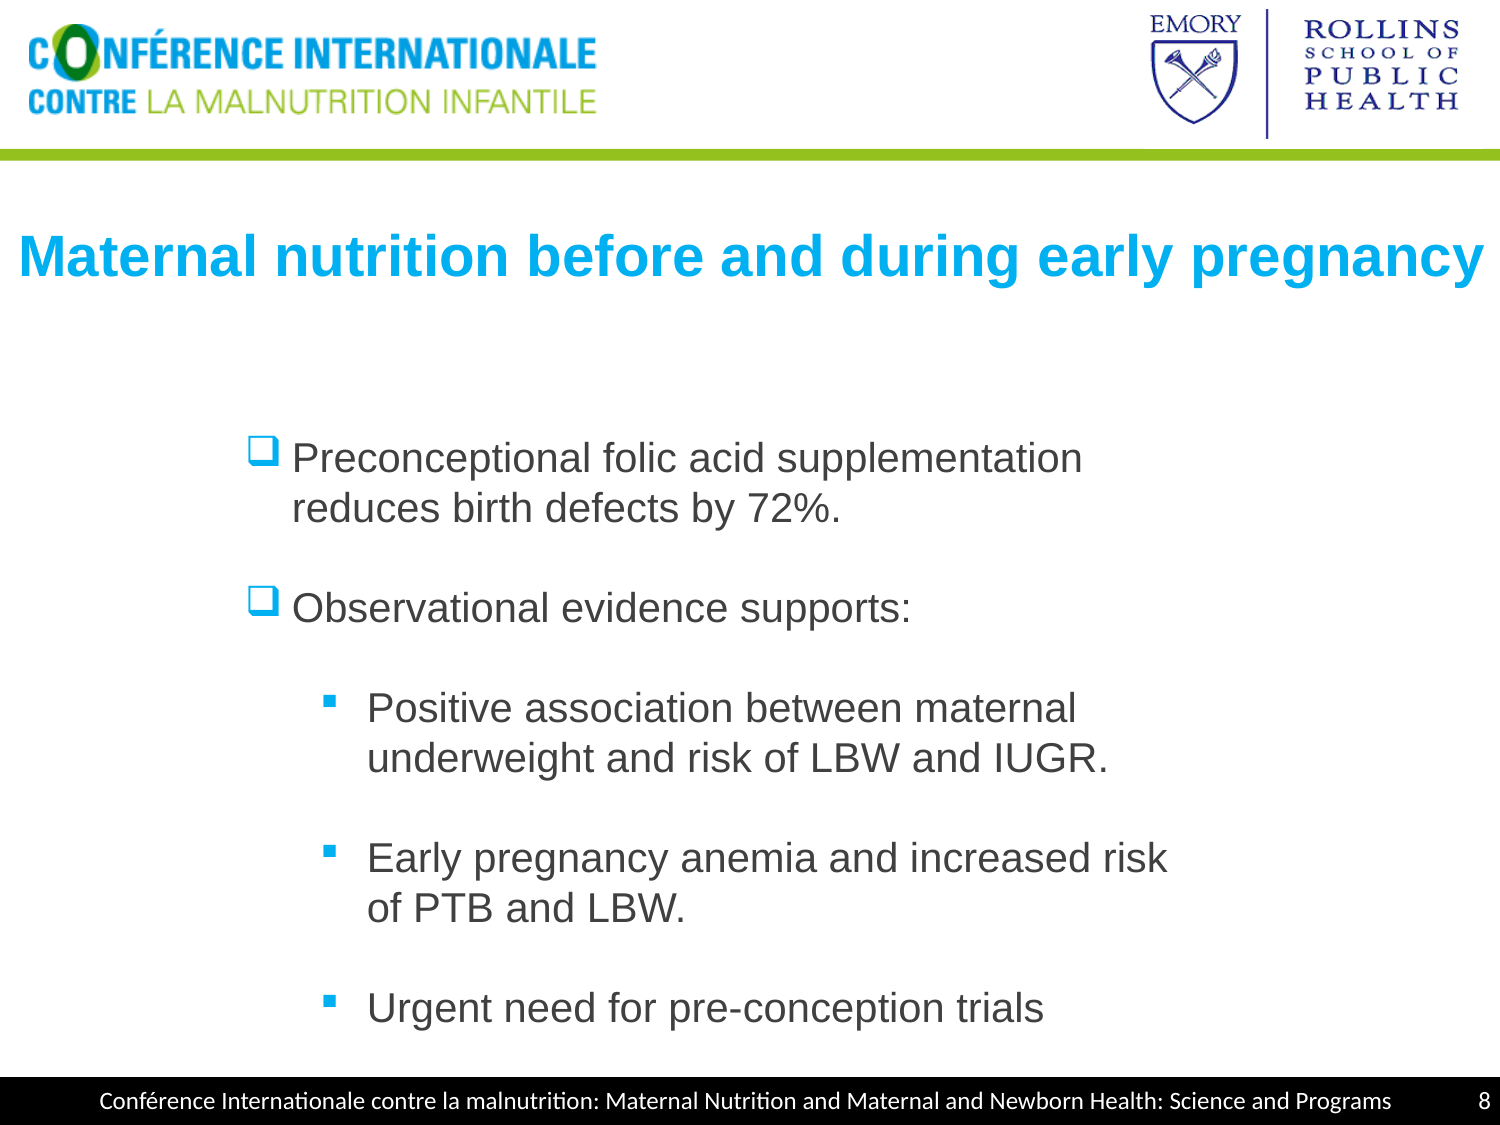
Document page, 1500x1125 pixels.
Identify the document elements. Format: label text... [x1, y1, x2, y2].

text_box [0, 147, 1500, 163]
text_box Maternal nutrition before and during early pregnancy [2, 210, 1500, 296]
picture [1144, 0, 1483, 150]
picture [29, 24, 597, 115]
text_box Preconceptional folic acid supplementation reduces birth defects by 72%. Observational evidence supports: Positive association between maternal underweight and risk of LBW and IUGR. Early pregnancy anemia and increased risk of PTB and LBW. Urgent need for pre-conception trials [230, 423, 1199, 1039]
footer Conférence Internationale contre la malnutrition: Maternal Nutrition and Maternal and Newborn Health: Science and Programs [0, 1069, 1500, 1125]
